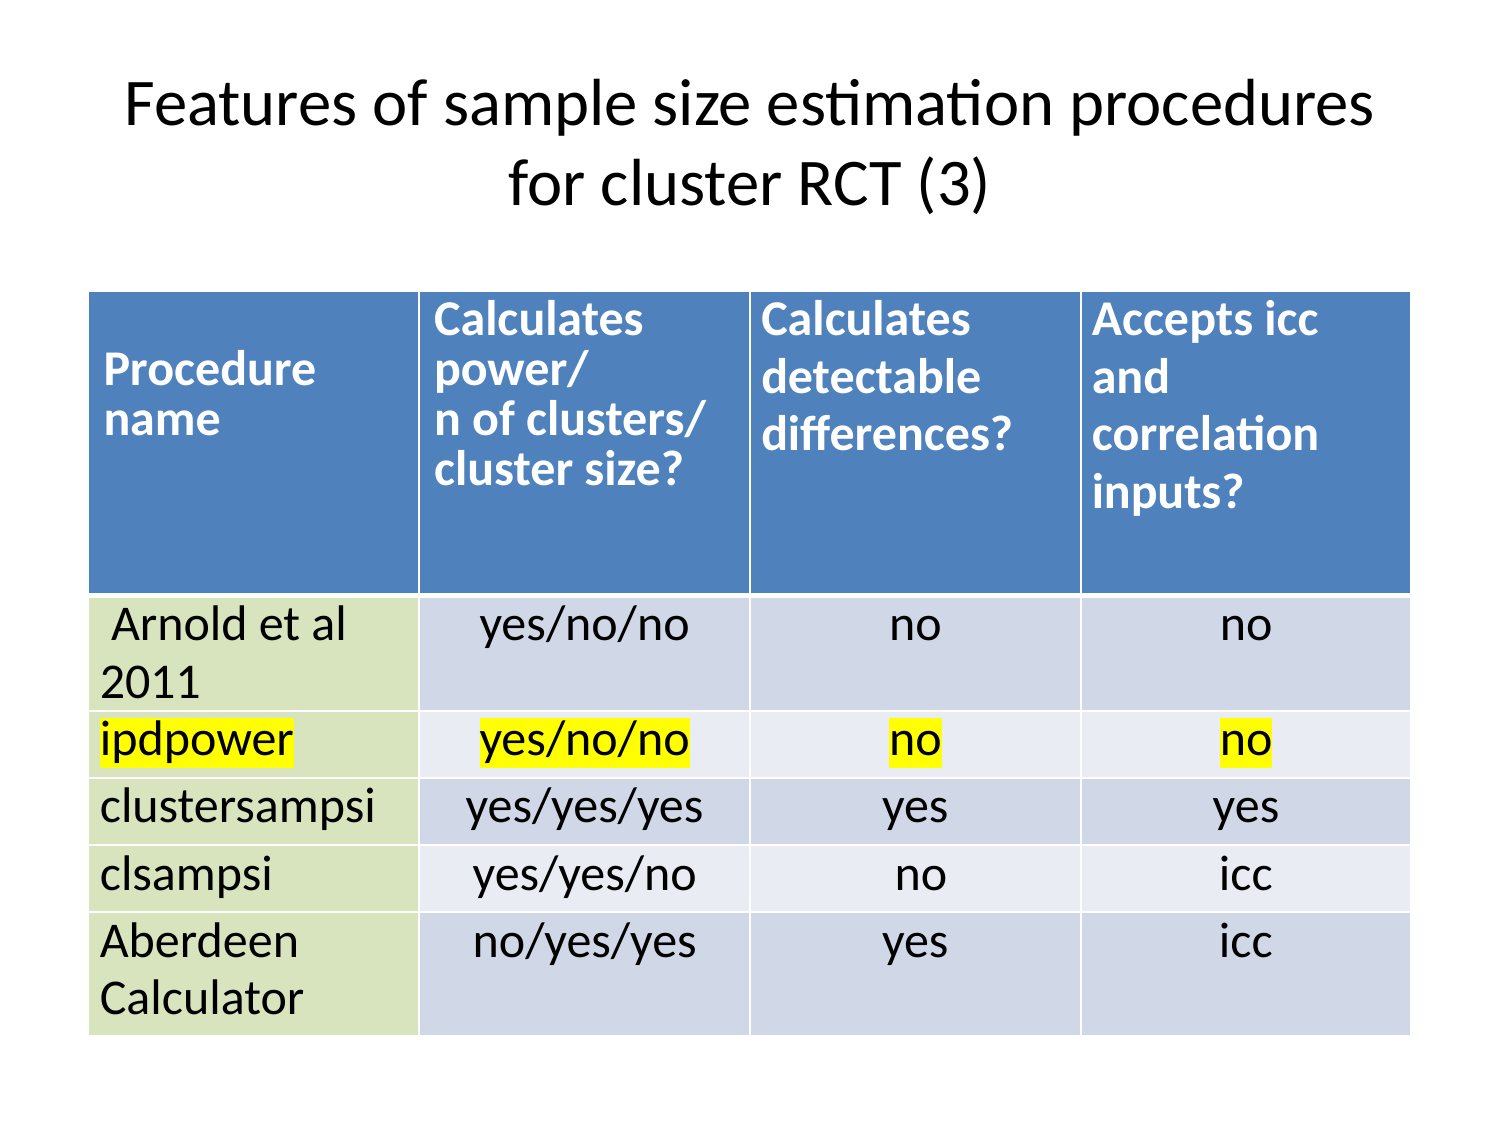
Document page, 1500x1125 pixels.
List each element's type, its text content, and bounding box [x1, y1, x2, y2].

table_cell no [1082, 598, 1410, 710]
table_cell yes/no/no [420, 598, 749, 710]
table_cell clustersampsi [89, 779, 418, 844]
table_cell no [1082, 712, 1410, 777]
table_header Calculates detectable differences? [751, 292, 1080, 593]
table_cell icc [1082, 913, 1410, 1035]
table_header Calculates power/ n of clusters/ cluster size? [420, 292, 749, 593]
table_cell icc [1082, 846, 1410, 911]
table_cell yes/no/no [420, 712, 749, 777]
table_cell no [751, 598, 1080, 710]
table_header Procedure name [89, 292, 418, 593]
table_cell yes [751, 779, 1080, 844]
table_cell no/yes/yes [420, 913, 749, 1035]
table_header Accepts icc and correlation inputs? [1082, 292, 1410, 593]
table_cell yes/yes/yes [420, 779, 749, 844]
table_cell yes [751, 913, 1080, 1035]
title Features of sample size estimation procedures for cluster RCT (3) [75, 45, 1425, 233]
table_cell yes [1082, 779, 1410, 844]
table_cell ipdpower [89, 712, 418, 777]
table_cell Aberdeen Calculator [89, 913, 418, 1035]
table_cell yes/yes/no [420, 846, 749, 911]
table_cell Arnold et al 2011 [89, 598, 418, 710]
table_cell no [751, 846, 1080, 911]
table_cell no [751, 712, 1080, 777]
table_cell clsampsi [89, 846, 418, 911]
